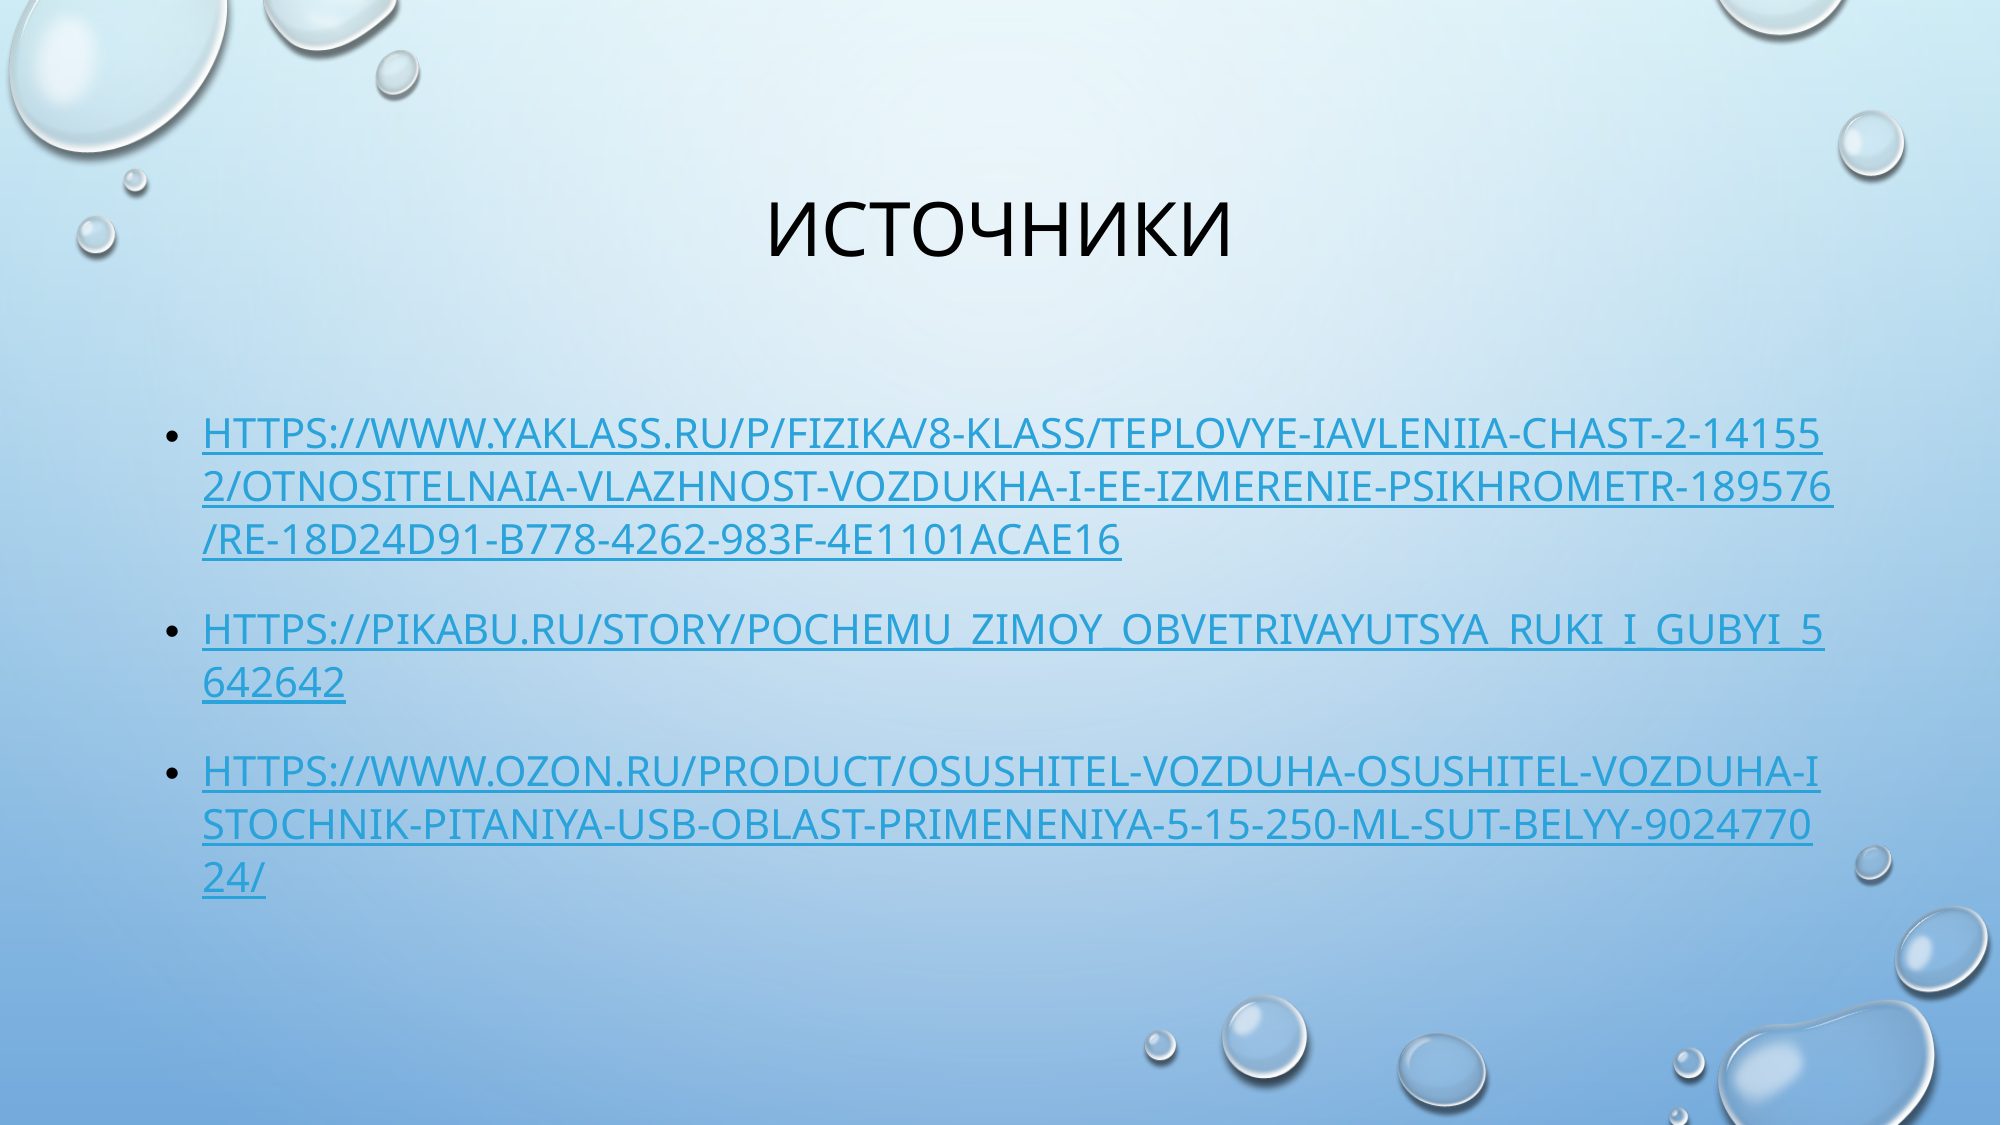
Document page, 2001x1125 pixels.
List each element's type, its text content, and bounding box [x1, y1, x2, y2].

title Источники [149, 101, 1851, 364]
picture [0, 0, 2000, 1125]
list https://www.yaklass.ru/p/fizika/8-klass/teplovye-iavleniia-chast-2-141552/otnositelnaia-vlazhnost-vozdukha-i-ee-izmerenie-psikhrometr-189576/re-18d24d91-b778-4262-983f-4e1101acae16 https://pikabu.ru/story/pochemu_zimoy_obvetrivayutsya_ruki_i_gubyi_5642642 https://www.ozon.ru/product/osushitel-vozduha-osushitel-vozduha-istochnik-pitaniya-usb-oblast-primeneniya-5-15-250-ml-sut-belyy-902477024/ [149, 388, 1850, 950]
